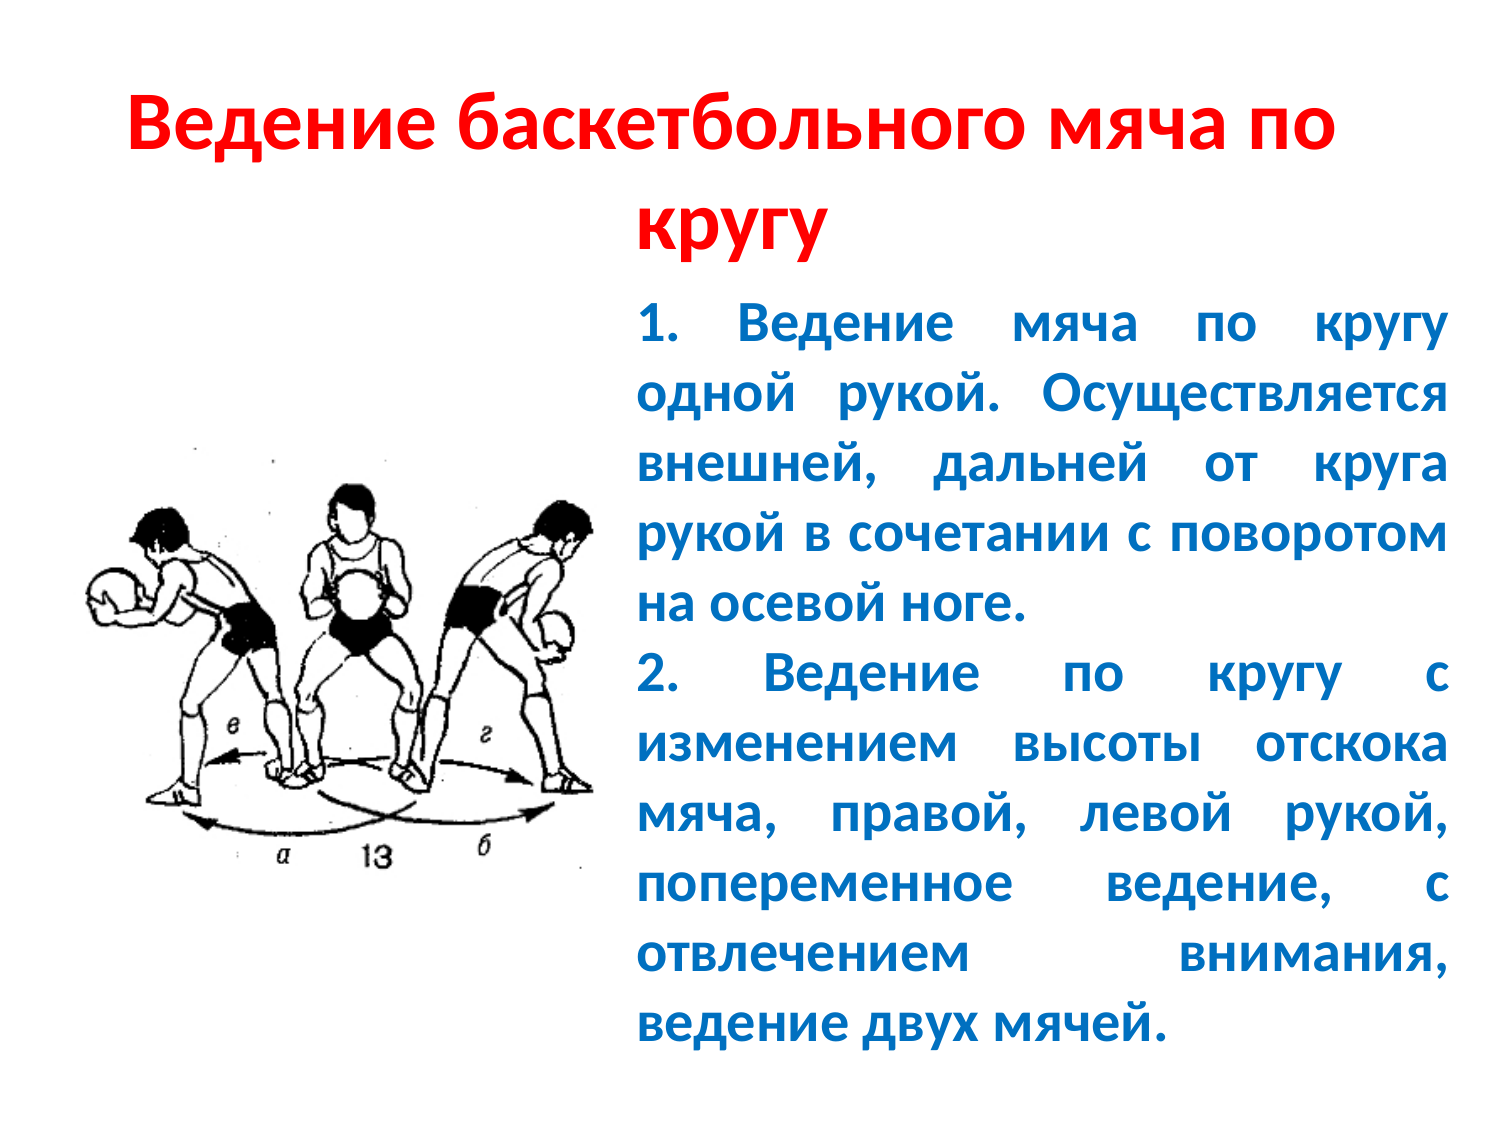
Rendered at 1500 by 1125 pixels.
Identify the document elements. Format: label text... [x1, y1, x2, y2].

text_box 1. Ведение мяча по кругу одной рукой. Осуществляется внешней, дальней от круга рукой в сочетании с поворотом на осевой ноге. 2. Ведение по кругу с изменением высоты отскока мяча, правой, левой рукой, попеременное ведение, с отвлечением внимания, ведение двух мячей. [621, 275, 1465, 1061]
picture [0, 445, 612, 938]
text_box Ведение баскетбольного мяча по кругу [35, 58, 1430, 188]
